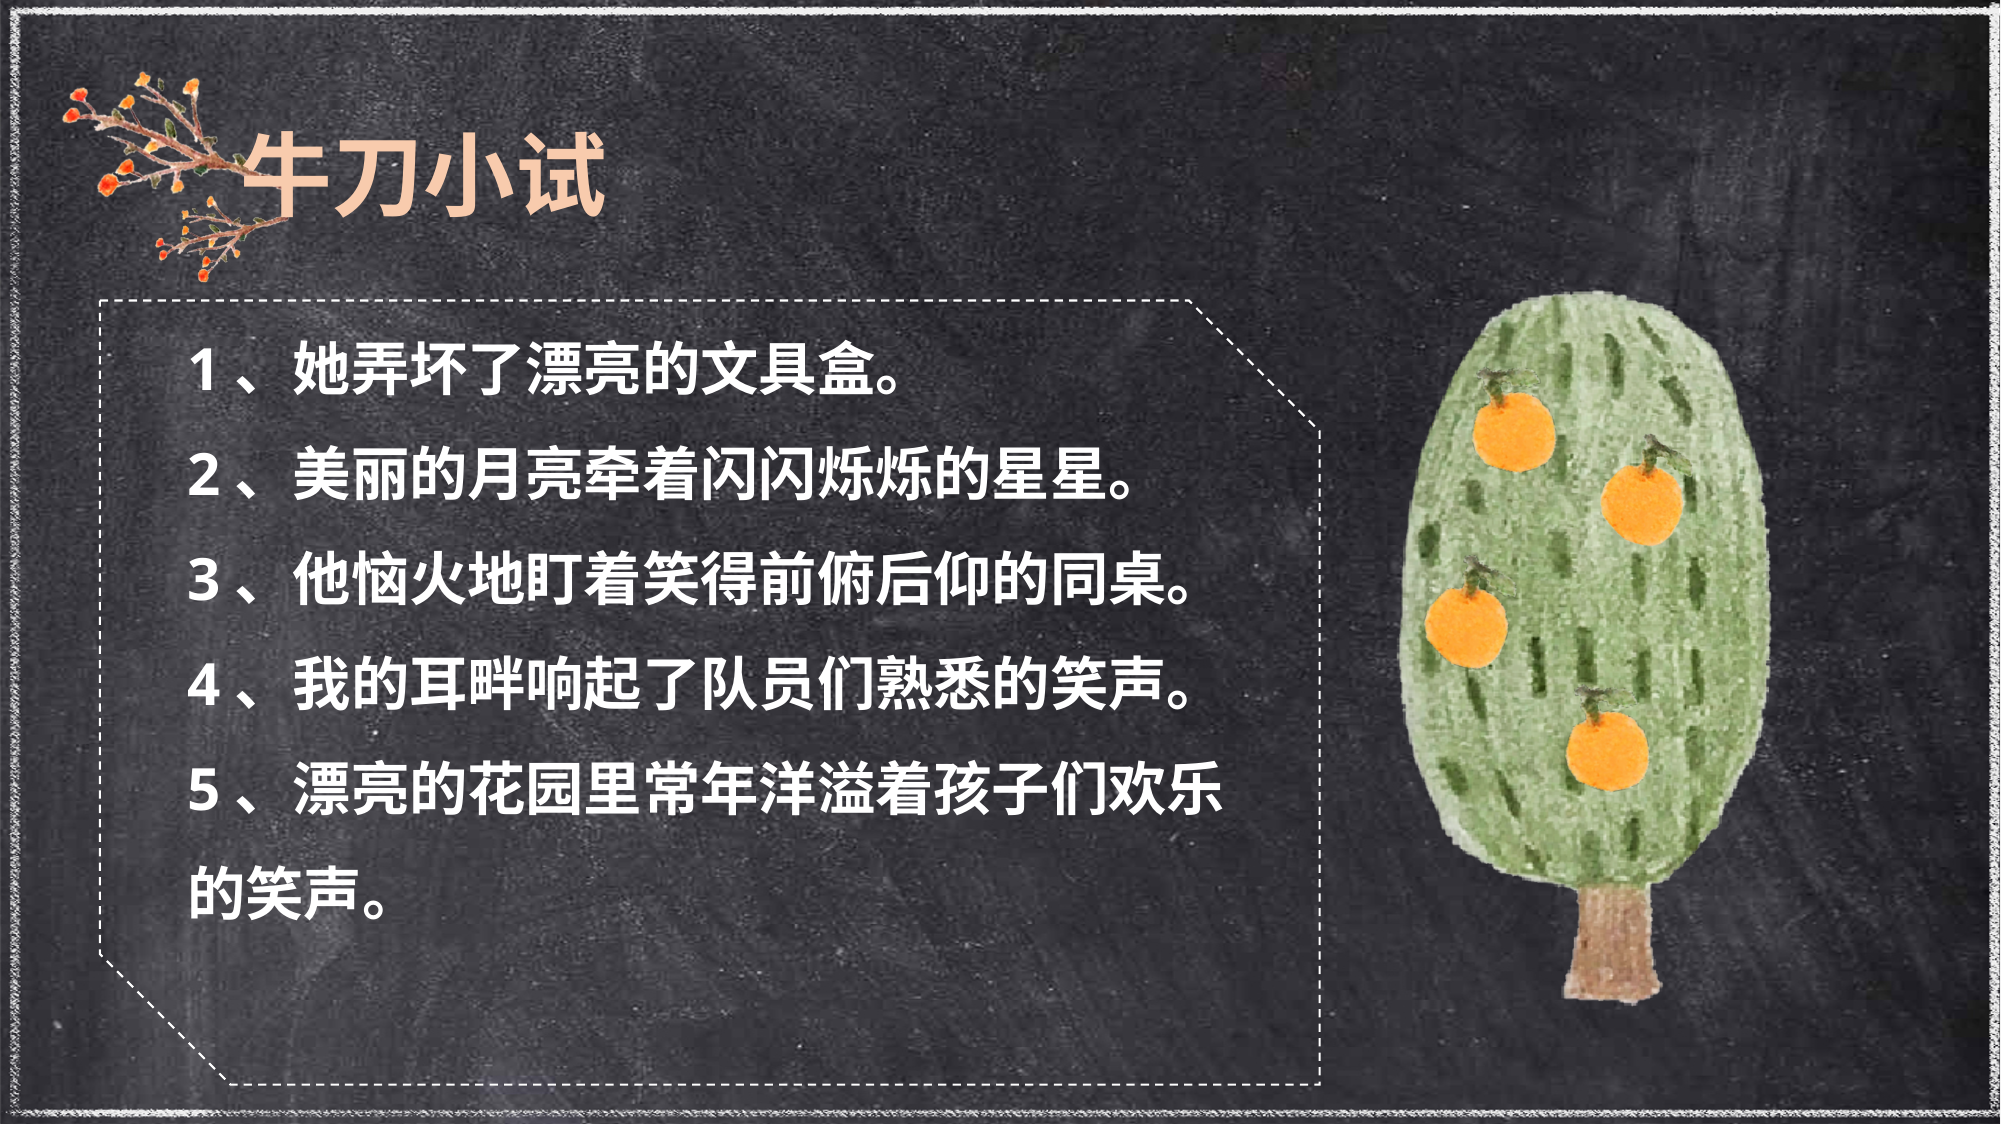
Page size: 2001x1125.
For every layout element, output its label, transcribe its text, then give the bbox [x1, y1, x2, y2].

text_box 1、她弄坏了漂亮的文具盒。 2、美丽的月亮牵着闪闪烁烁的星星。 3、他恼火地盯着笑得前俯后仰的同桌。 4、我的耳畔响起了队员们熟悉的笑声。 5、漂亮的花园里常年洋溢着孩子们欢乐的笑声。 [172, 289, 1255, 364]
text_box [98, 299, 1321, 1086]
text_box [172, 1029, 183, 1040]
text_box 牛刀小试 [284, 110, 728, 236]
picture [0, 0, 2001, 1125]
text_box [70, 65, 284, 296]
